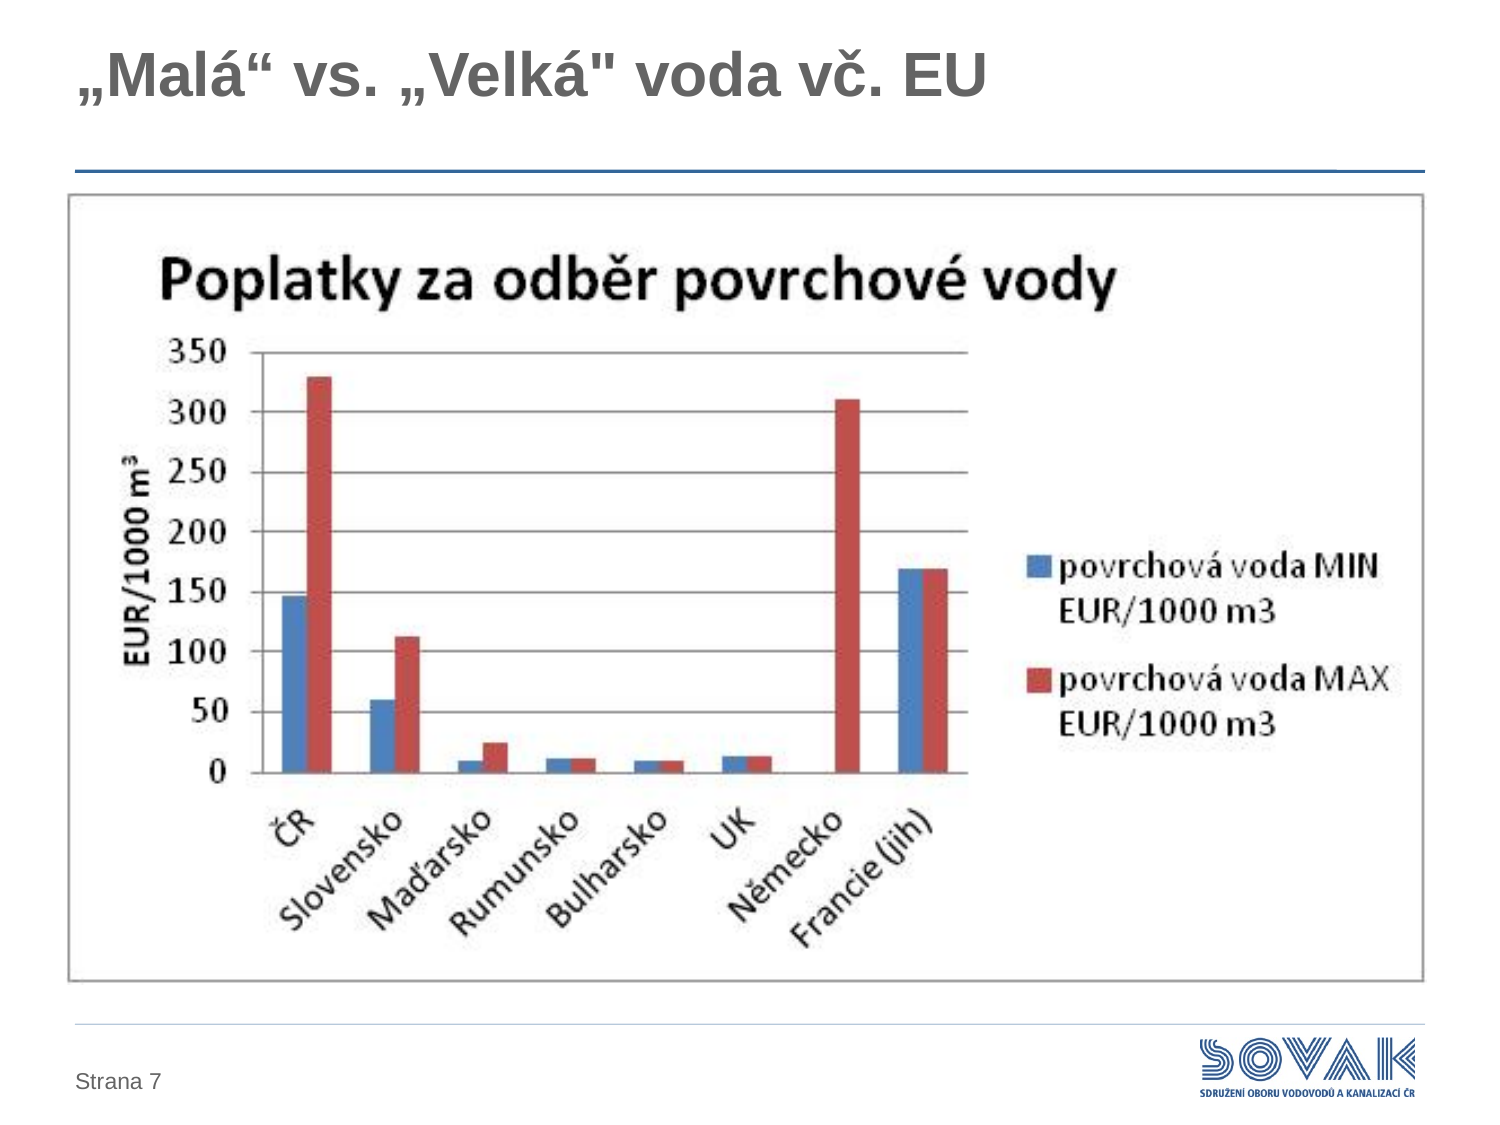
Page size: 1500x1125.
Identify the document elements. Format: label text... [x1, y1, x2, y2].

picture [66, 192, 1427, 985]
title „Malá“ vs. „Velká" voda vč. EU [75, 45, 1425, 187]
picture [1200, 1037, 1415, 1097]
